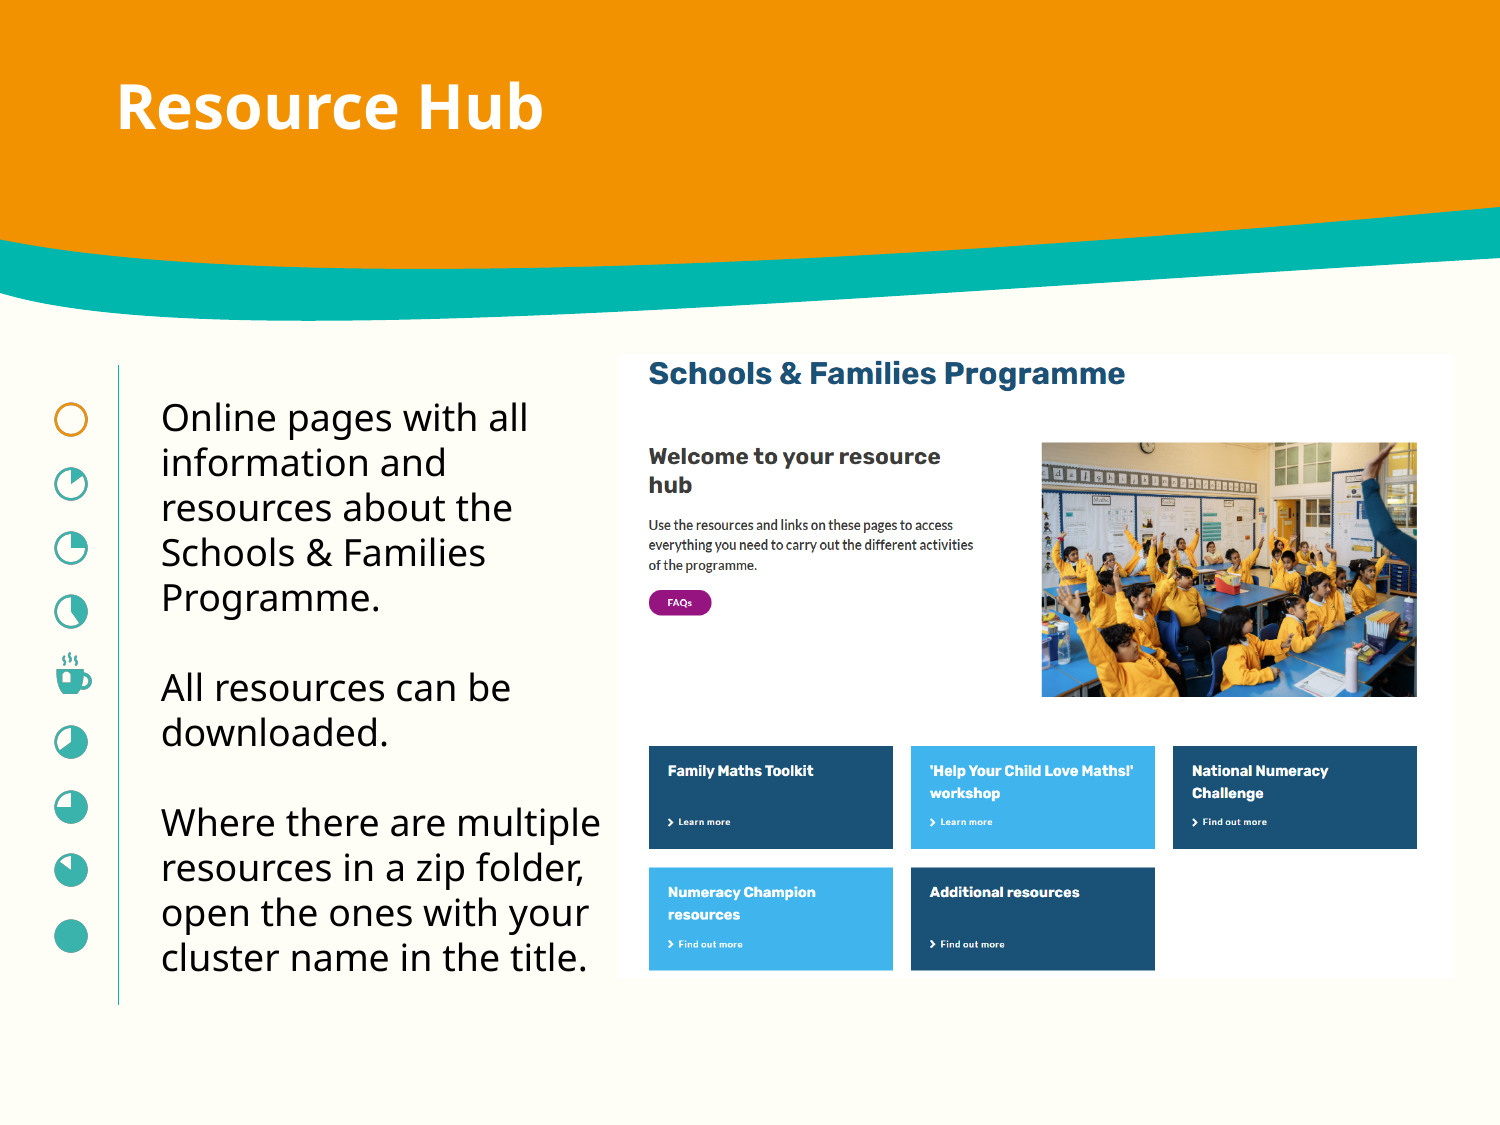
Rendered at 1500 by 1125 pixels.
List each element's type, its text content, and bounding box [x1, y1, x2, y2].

picture [47, 646, 101, 700]
text_box Online pages with all information and resources about the Schools & Families Programme. All resources can be downloaded. Where there are multiple resources in a zip folder, open the ones with your cluster name in the title. [145, 386, 639, 987]
picture [50, 721, 92, 763]
picture [50, 915, 92, 957]
picture [50, 527, 92, 569]
picture [50, 463, 92, 505]
picture [618, 354, 1453, 979]
picture [50, 849, 92, 891]
picture [50, 398, 92, 441]
list Resource Hub [100, 67, 1411, 258]
picture [50, 590, 92, 633]
picture [50, 786, 92, 828]
